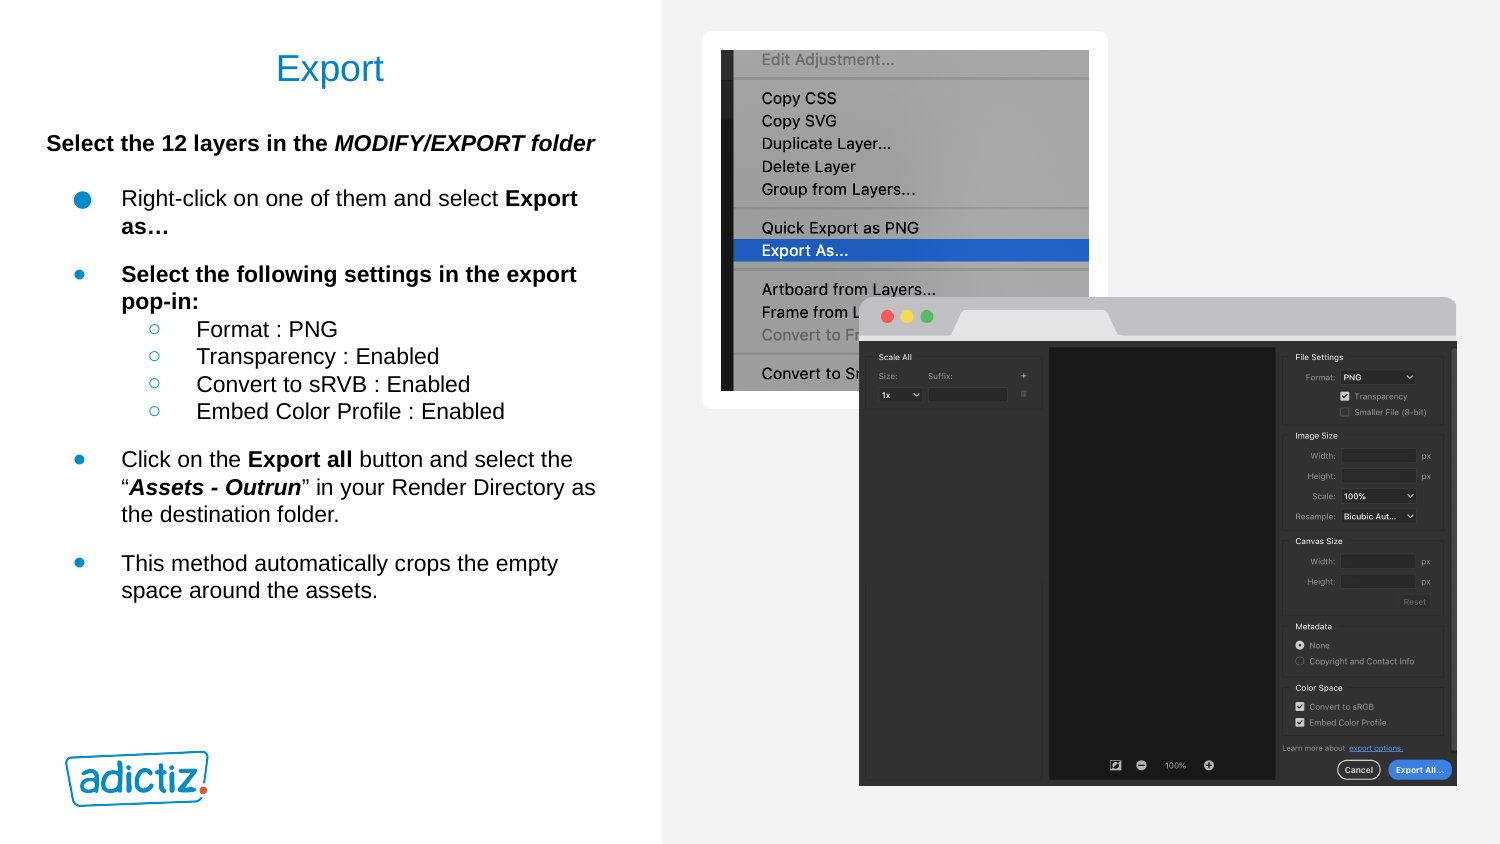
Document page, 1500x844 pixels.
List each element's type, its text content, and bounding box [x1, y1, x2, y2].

list Select the 12 layers in the MODIFY/EXPORT folder Right-click on one of them and select Export as… Select the following settings in the export pop-in: Format : PNG Transparency : Enabled Convert to sRVB : Enabled Embed Color Profile : Enabled Click on the Export all button and select the “Assets - Outrun” in your Render Directory as the destination folder. This method automatically crops the empty space around the assets. [31, 127, 629, 735]
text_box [858, 341, 1457, 786]
title Export [31, 0, 629, 127]
picture [59, 748, 214, 810]
picture [720, 49, 1457, 391]
